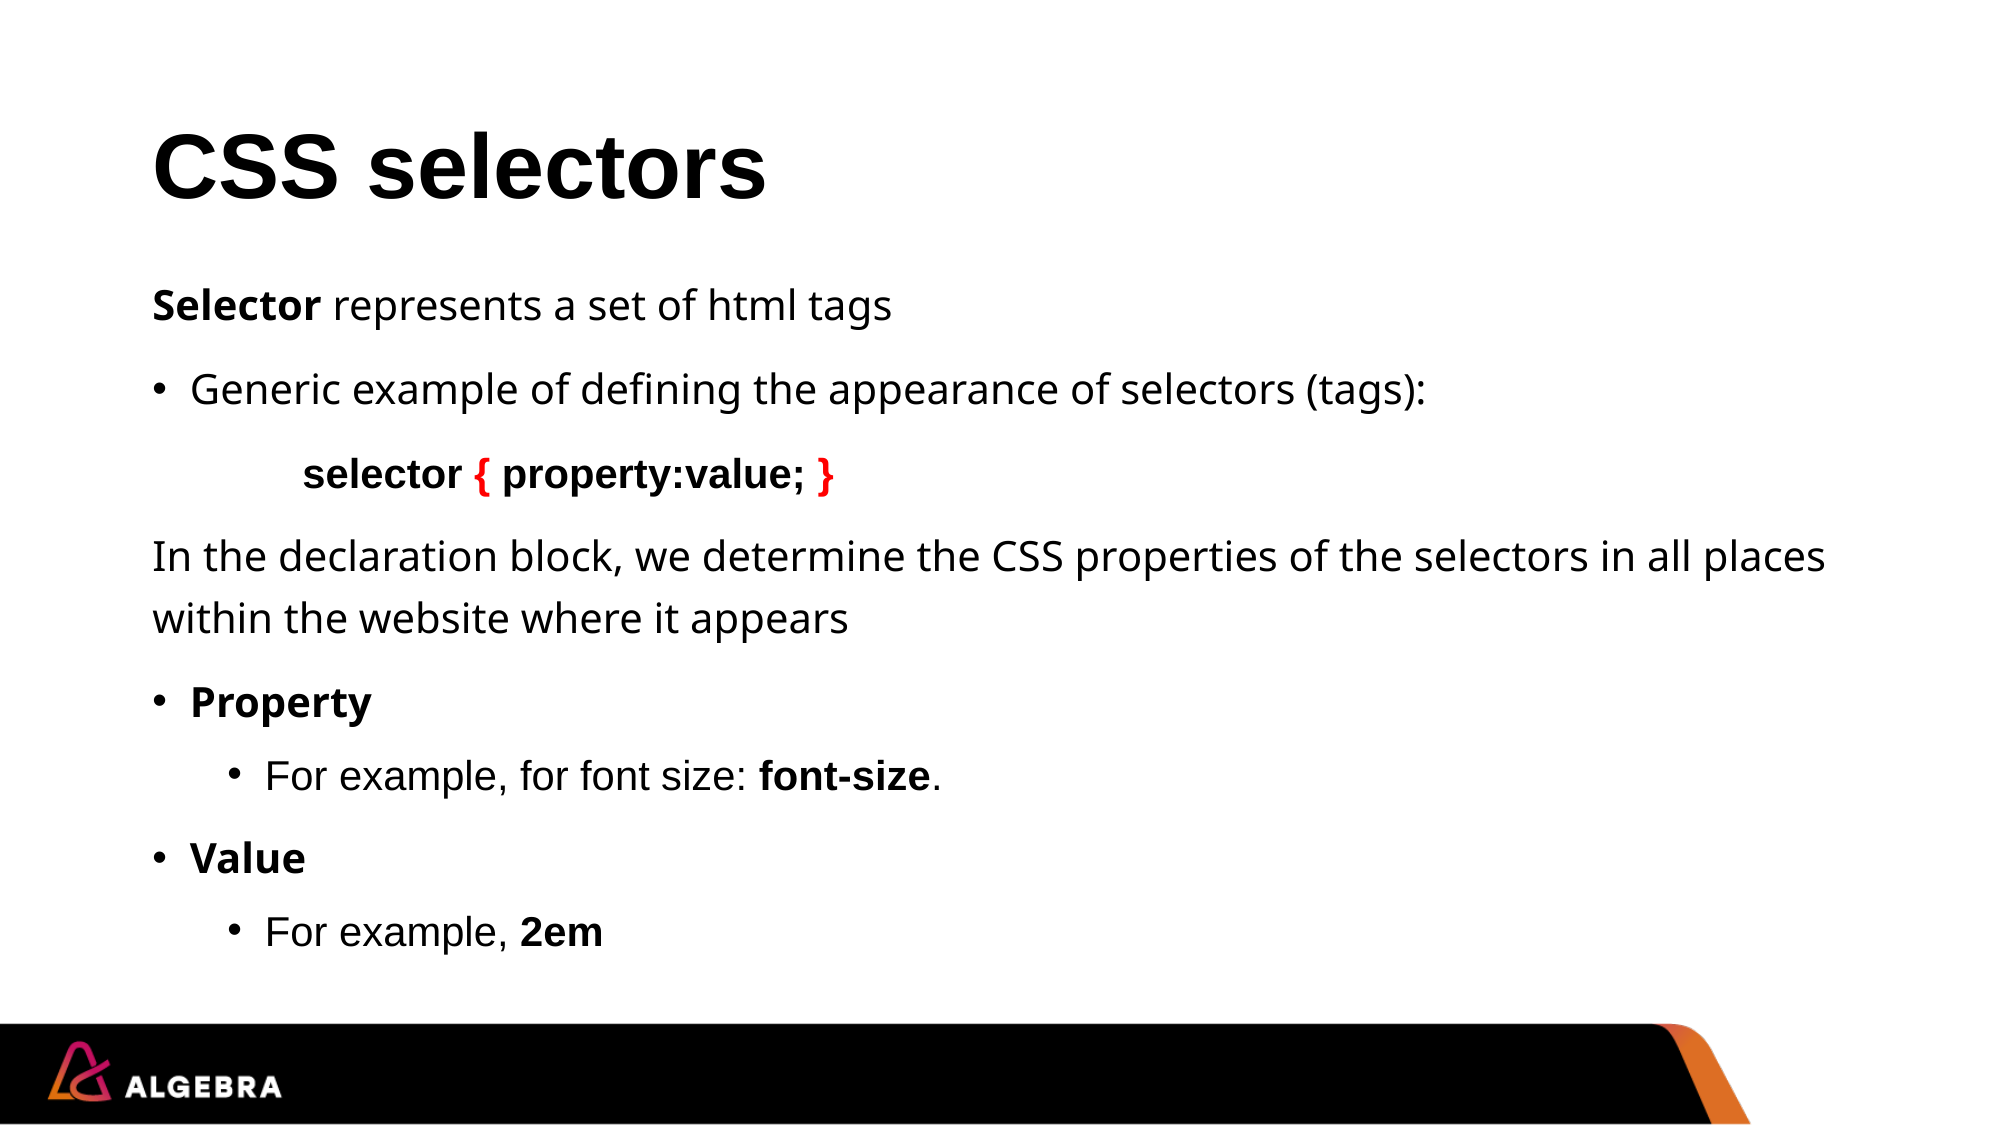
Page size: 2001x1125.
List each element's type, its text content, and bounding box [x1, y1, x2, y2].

list Selector represents a set of html tags Generic example of defining the appearance of selectors (tags): selector { property:value; } In the declaration block, we determine the CSS properties of the selectors in all places within the website where it appears Property For example, for font size: font-size. Value For example, 2em [137, 277, 1964, 992]
title CSS selectors [137, 59, 1863, 277]
picture [0, 1023, 1958, 1125]
